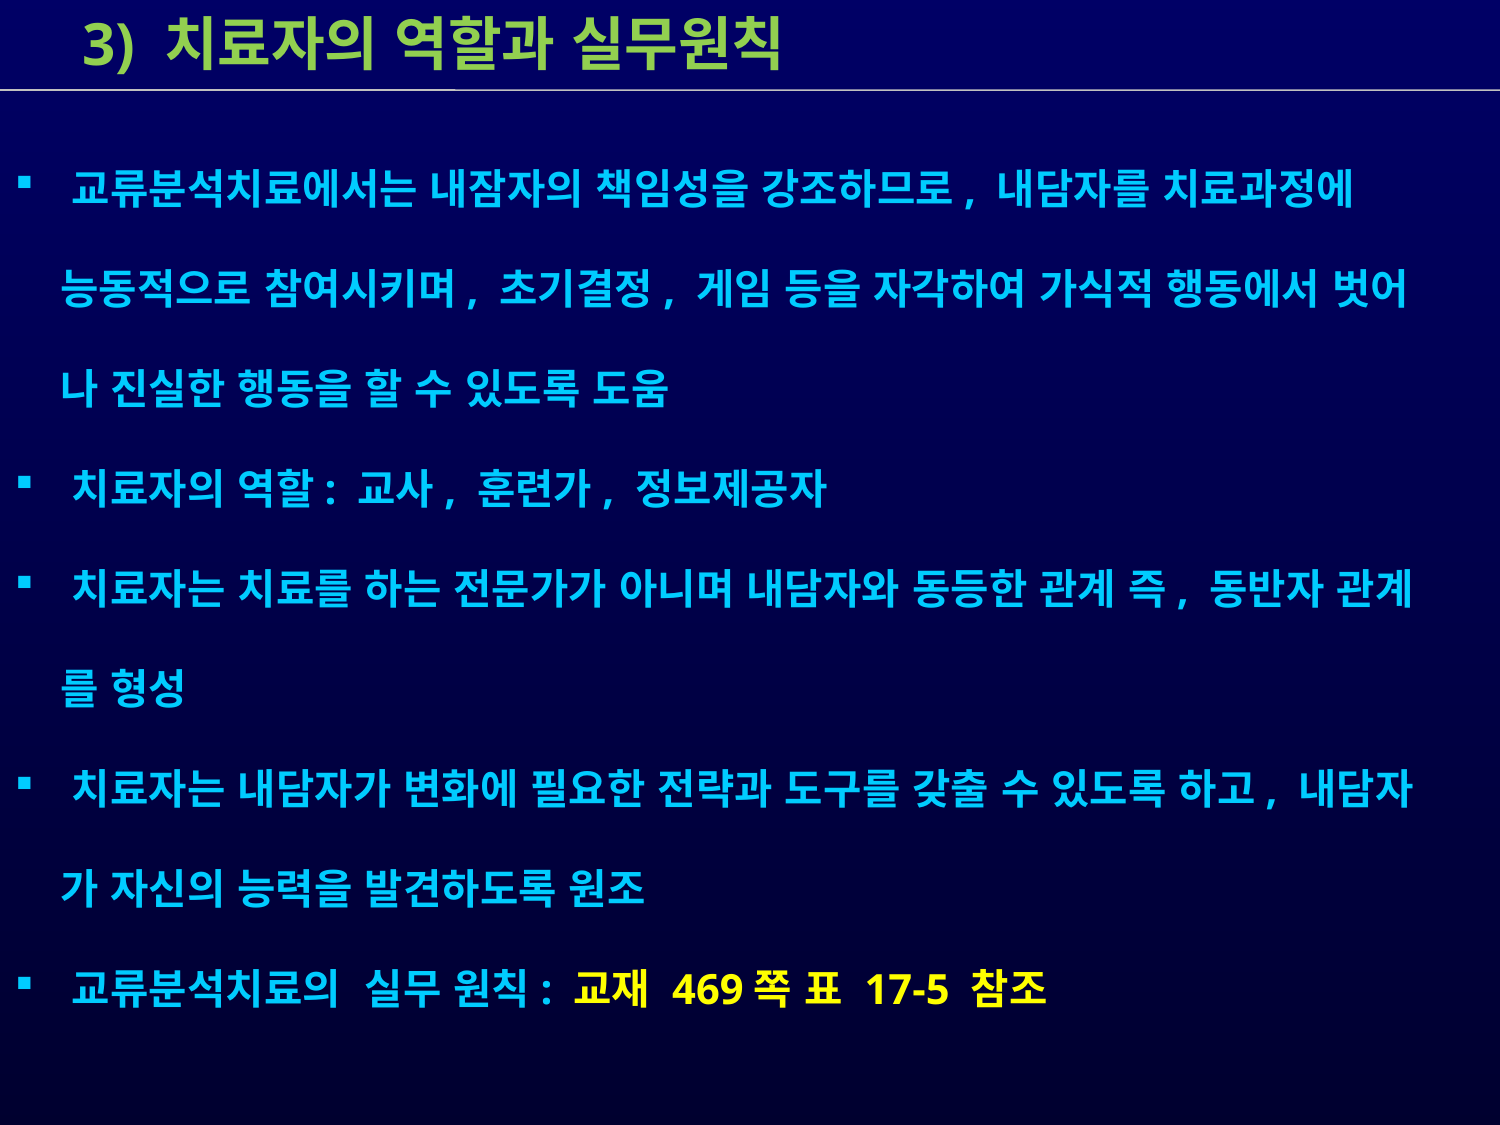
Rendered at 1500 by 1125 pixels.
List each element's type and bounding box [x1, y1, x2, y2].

text_box [0, 0, 1500, 1012]
